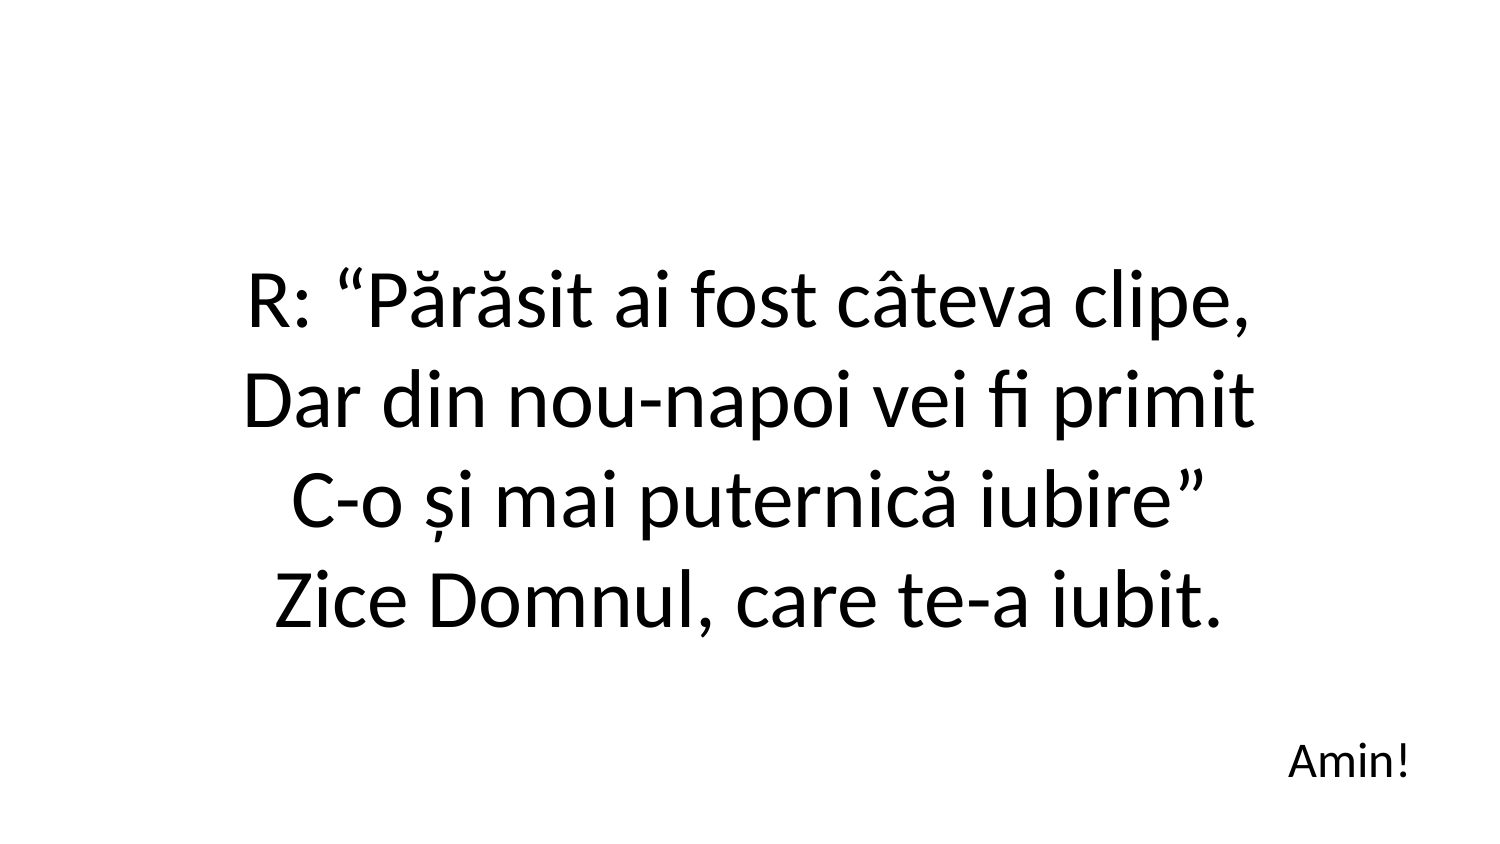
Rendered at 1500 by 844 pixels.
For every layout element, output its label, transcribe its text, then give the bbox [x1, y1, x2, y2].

text_box Amin! [1273, 674, 1427, 795]
text_box R: “Părăsit ai fost câteva clipe, Dar din nou-napoi vei fi primit C-o și mai puternică iubire” Zice Domnul, care te-a iubit. [227, 192, 1273, 652]
